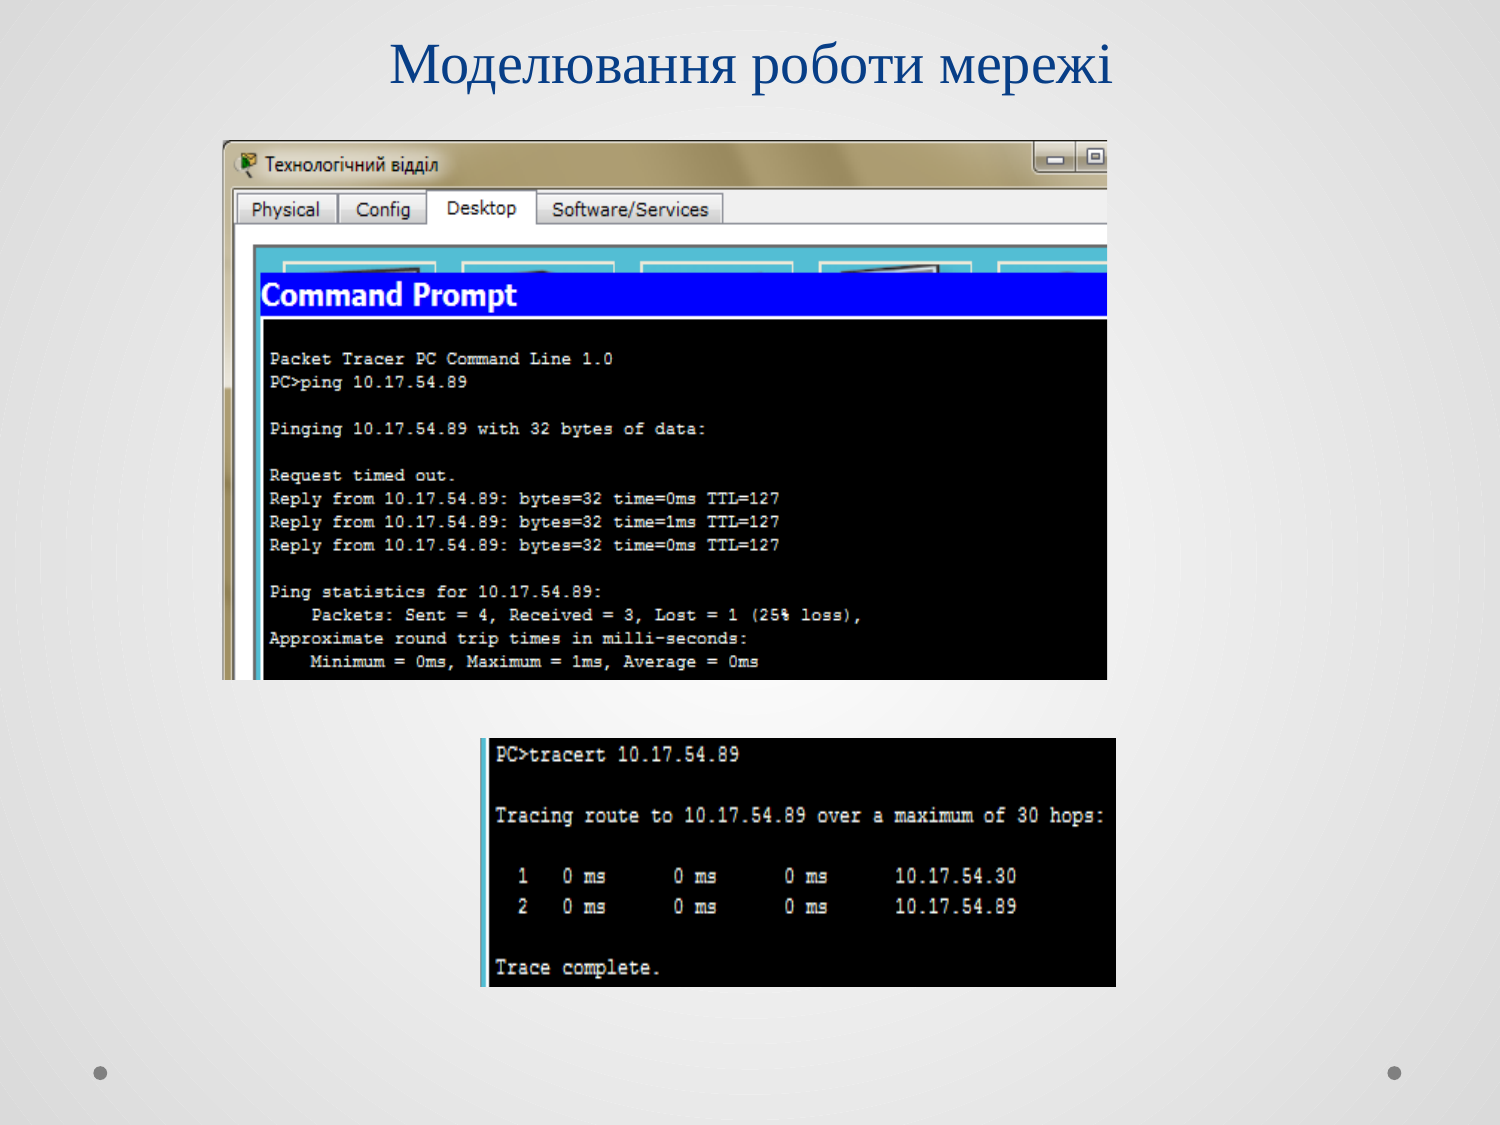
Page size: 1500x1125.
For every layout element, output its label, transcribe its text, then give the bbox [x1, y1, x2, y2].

picture [480, 738, 1117, 987]
title Моделювання роботи мережі [76, 0, 1427, 103]
picture [222, 140, 1108, 680]
